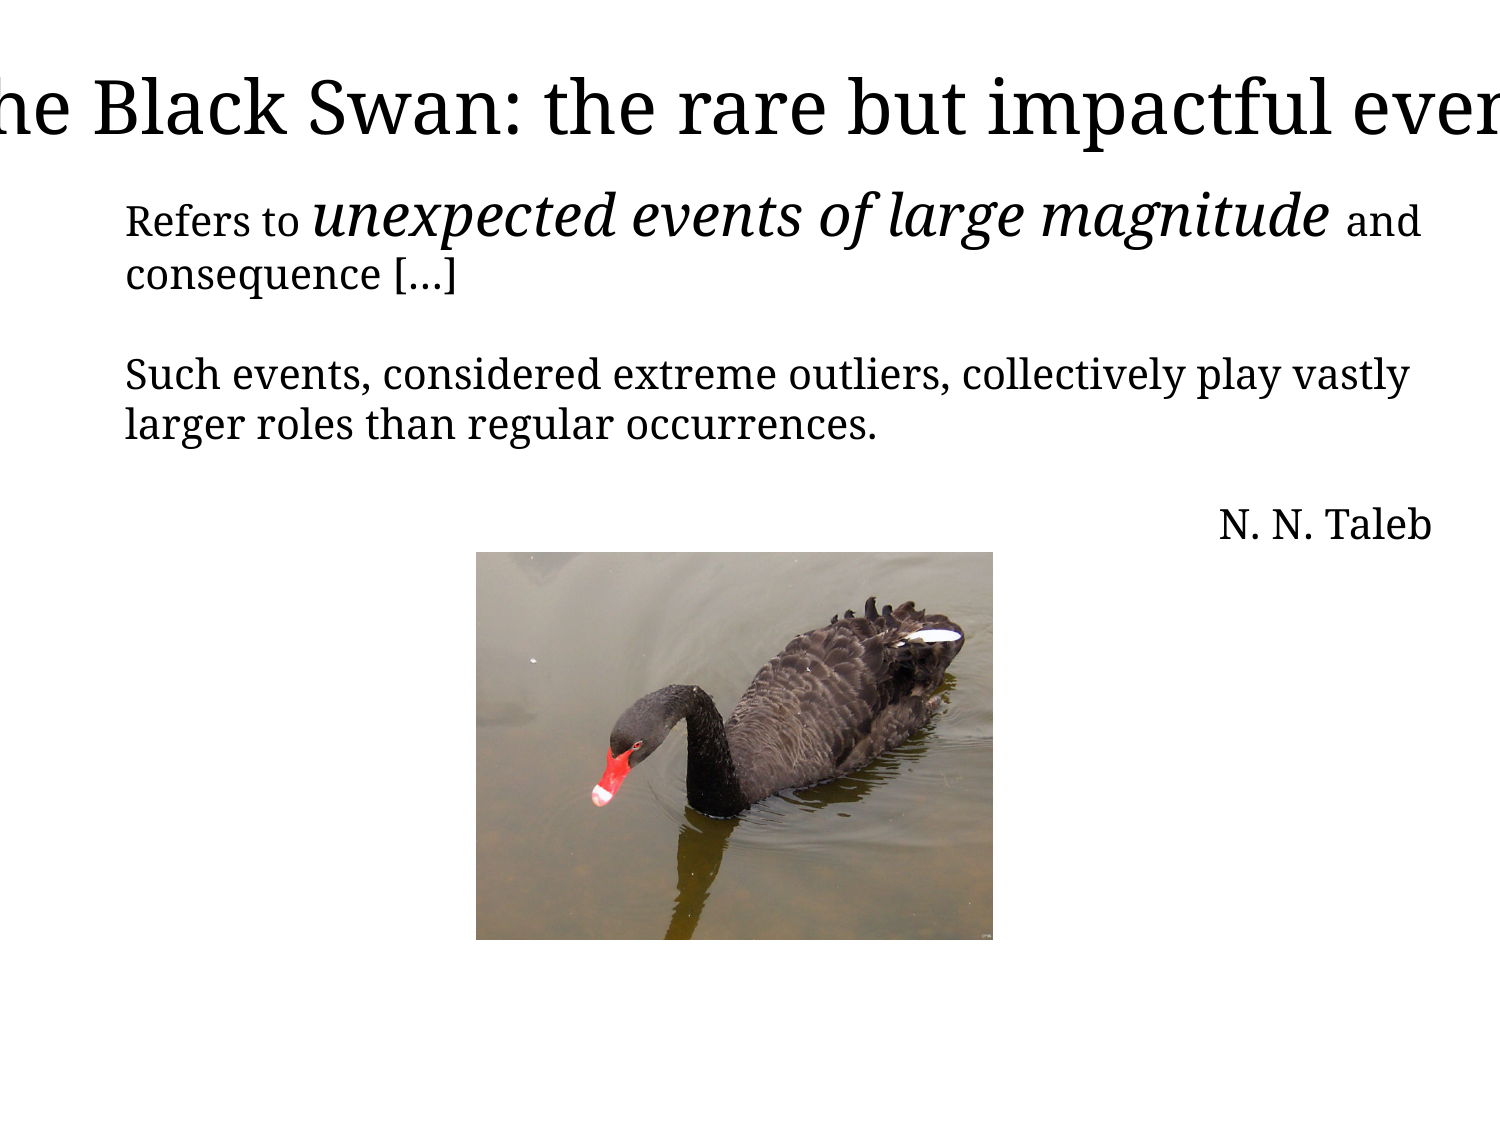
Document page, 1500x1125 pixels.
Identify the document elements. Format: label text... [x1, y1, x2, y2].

picture [476, 552, 993, 940]
text_box The Black Swan: the rare but impactful event [0, 52, 1500, 158]
text_box Refers to unexpected events of large magnitude and consequence […] Such events, considered extreme outliers, collectively play vastly larger roles than regular occurrences. N. N. Taleb [110, 170, 1448, 556]
